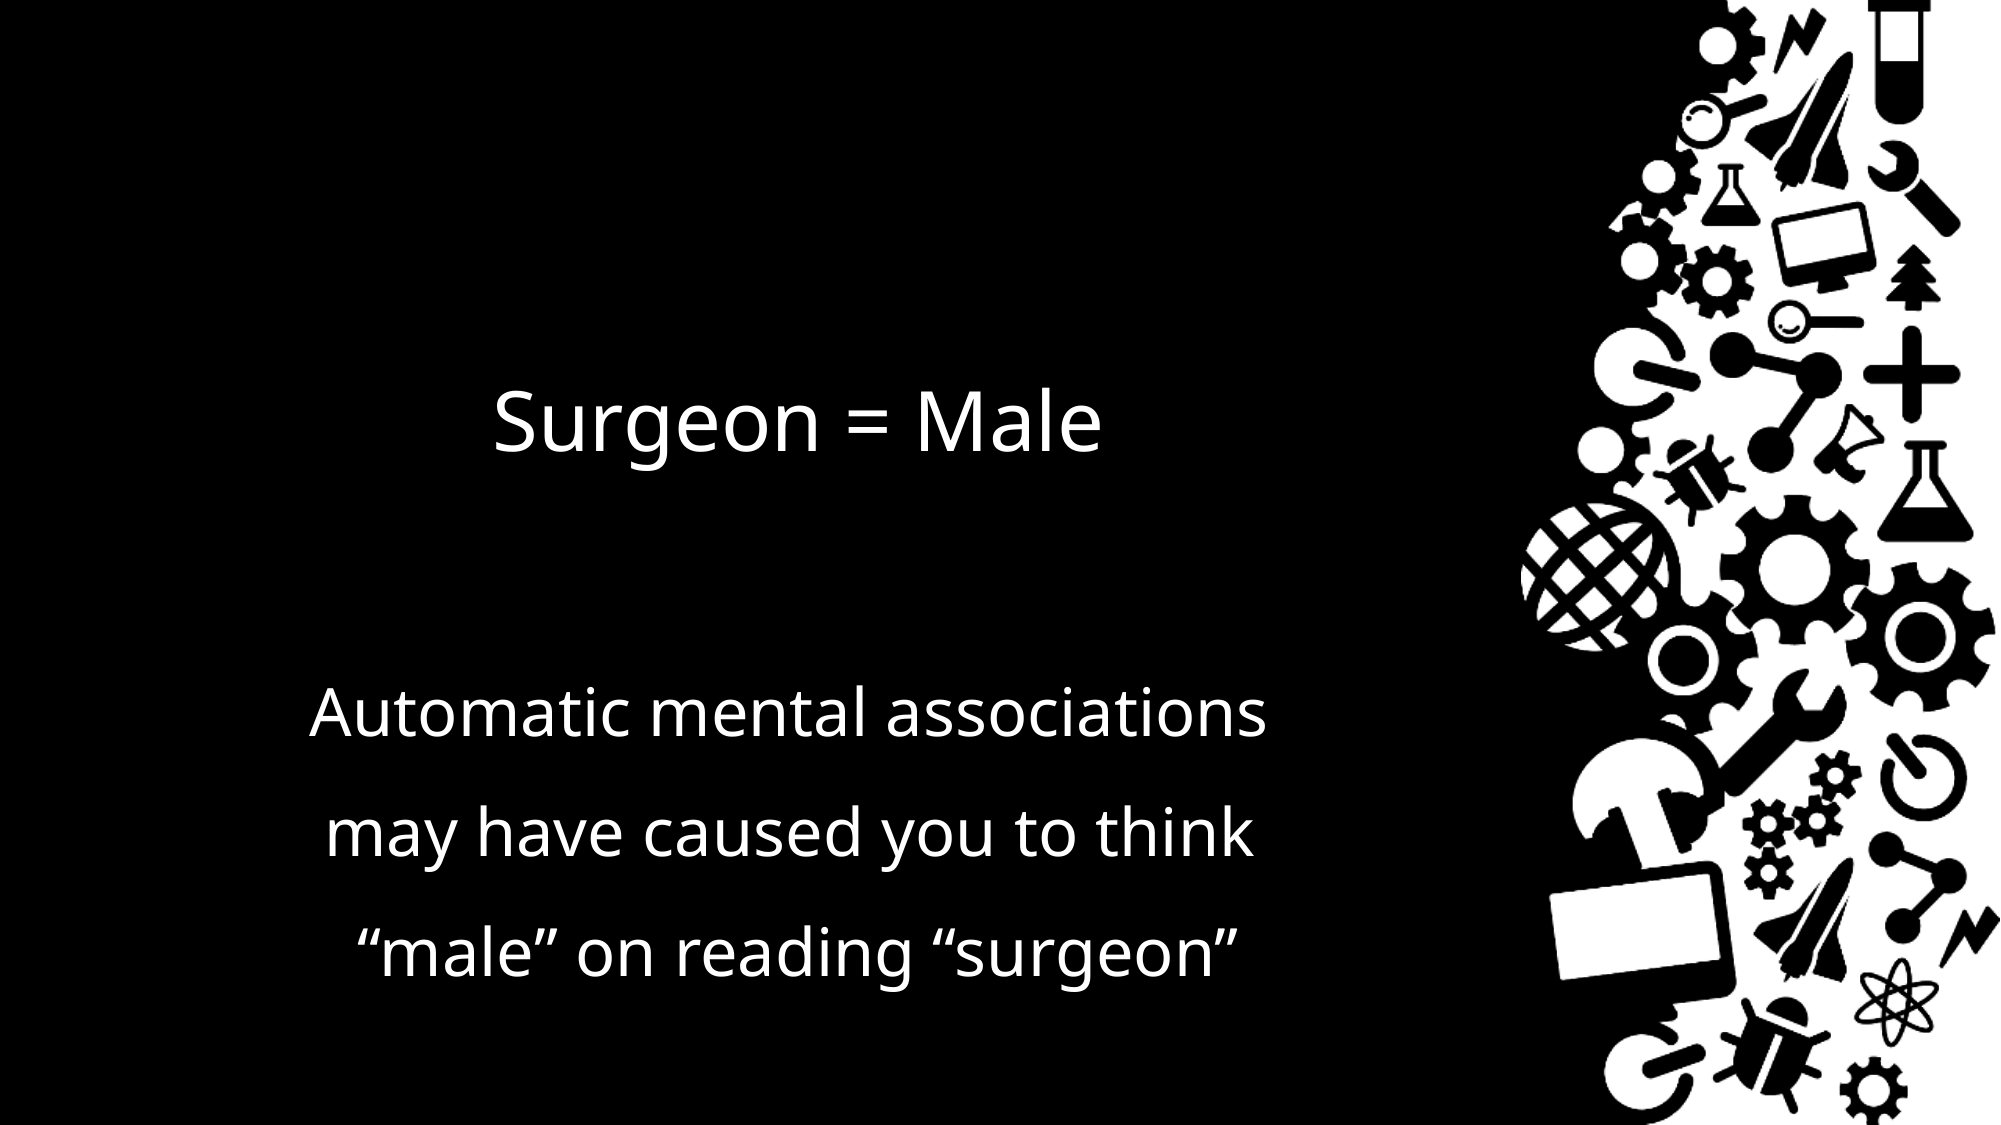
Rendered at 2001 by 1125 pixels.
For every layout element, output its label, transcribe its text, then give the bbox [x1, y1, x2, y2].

picture [1521, 0, 2000, 1125]
list Surgeon = Male Automatic mental associations may have caused you to think “male” on reading “surgeon” [90, 310, 1508, 1025]
